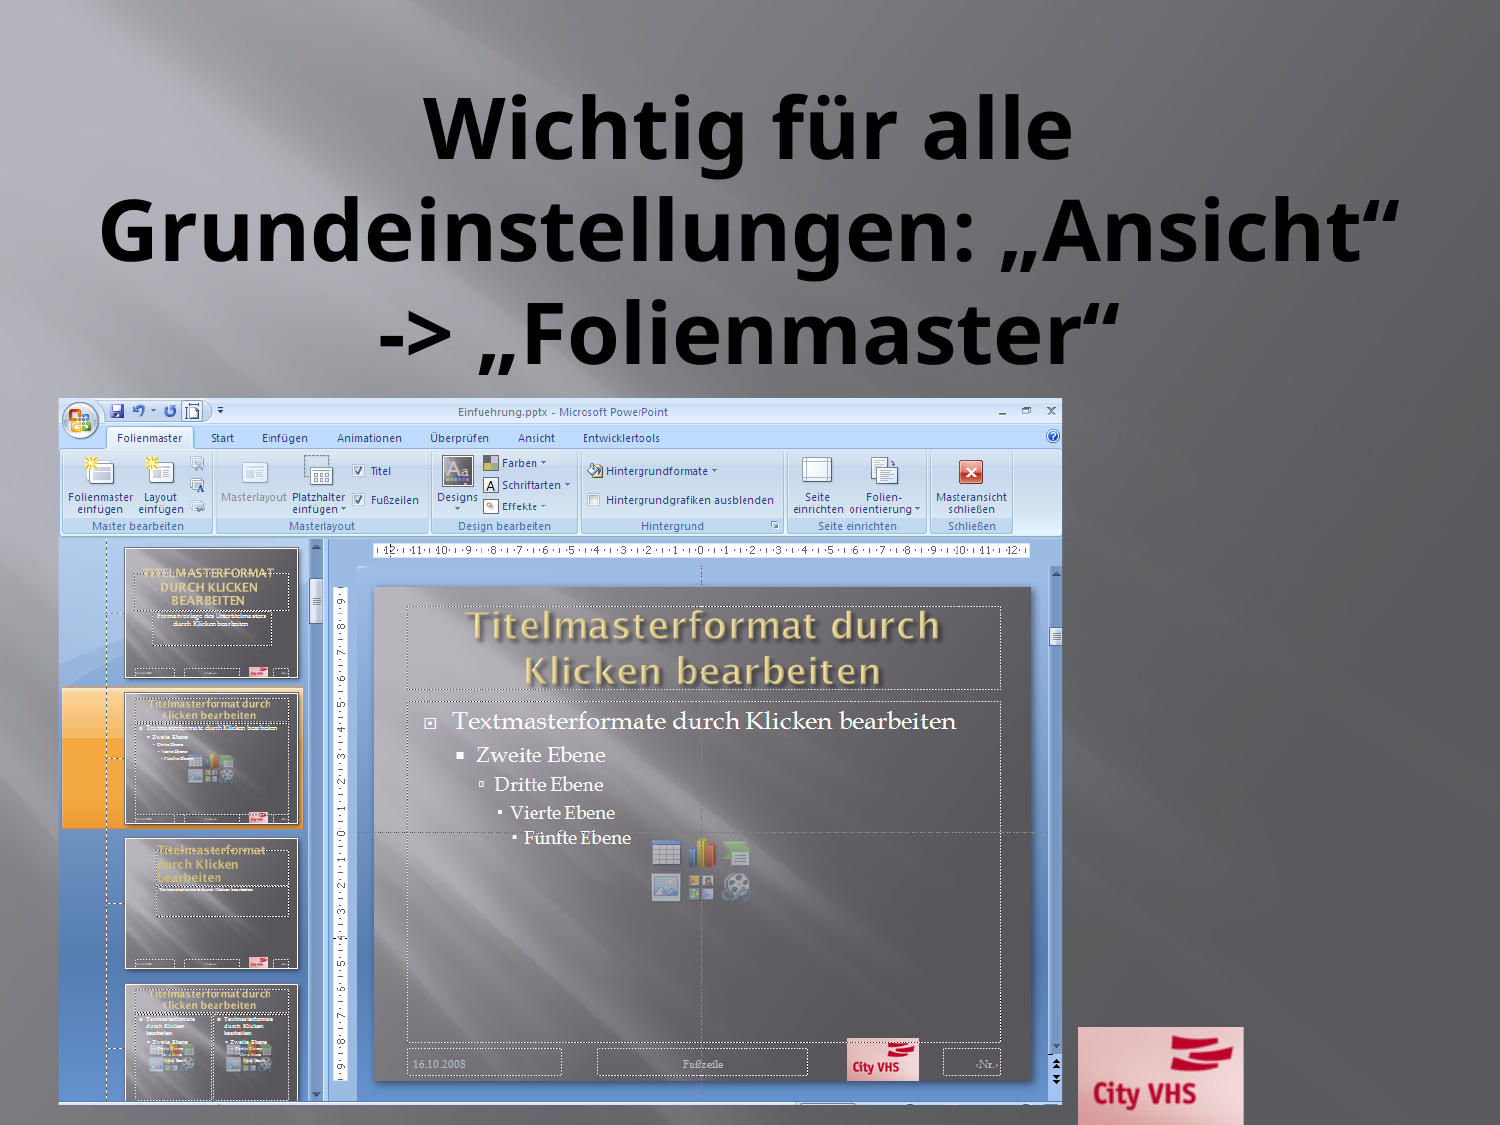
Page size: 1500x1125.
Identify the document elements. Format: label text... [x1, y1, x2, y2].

title Wichtig für alle Grundeinstellungen: „Ansicht“ -> „Folienmaster“ [75, 45, 1425, 411]
picture [1078, 1027, 1244, 1125]
picture [58, 398, 1063, 1105]
